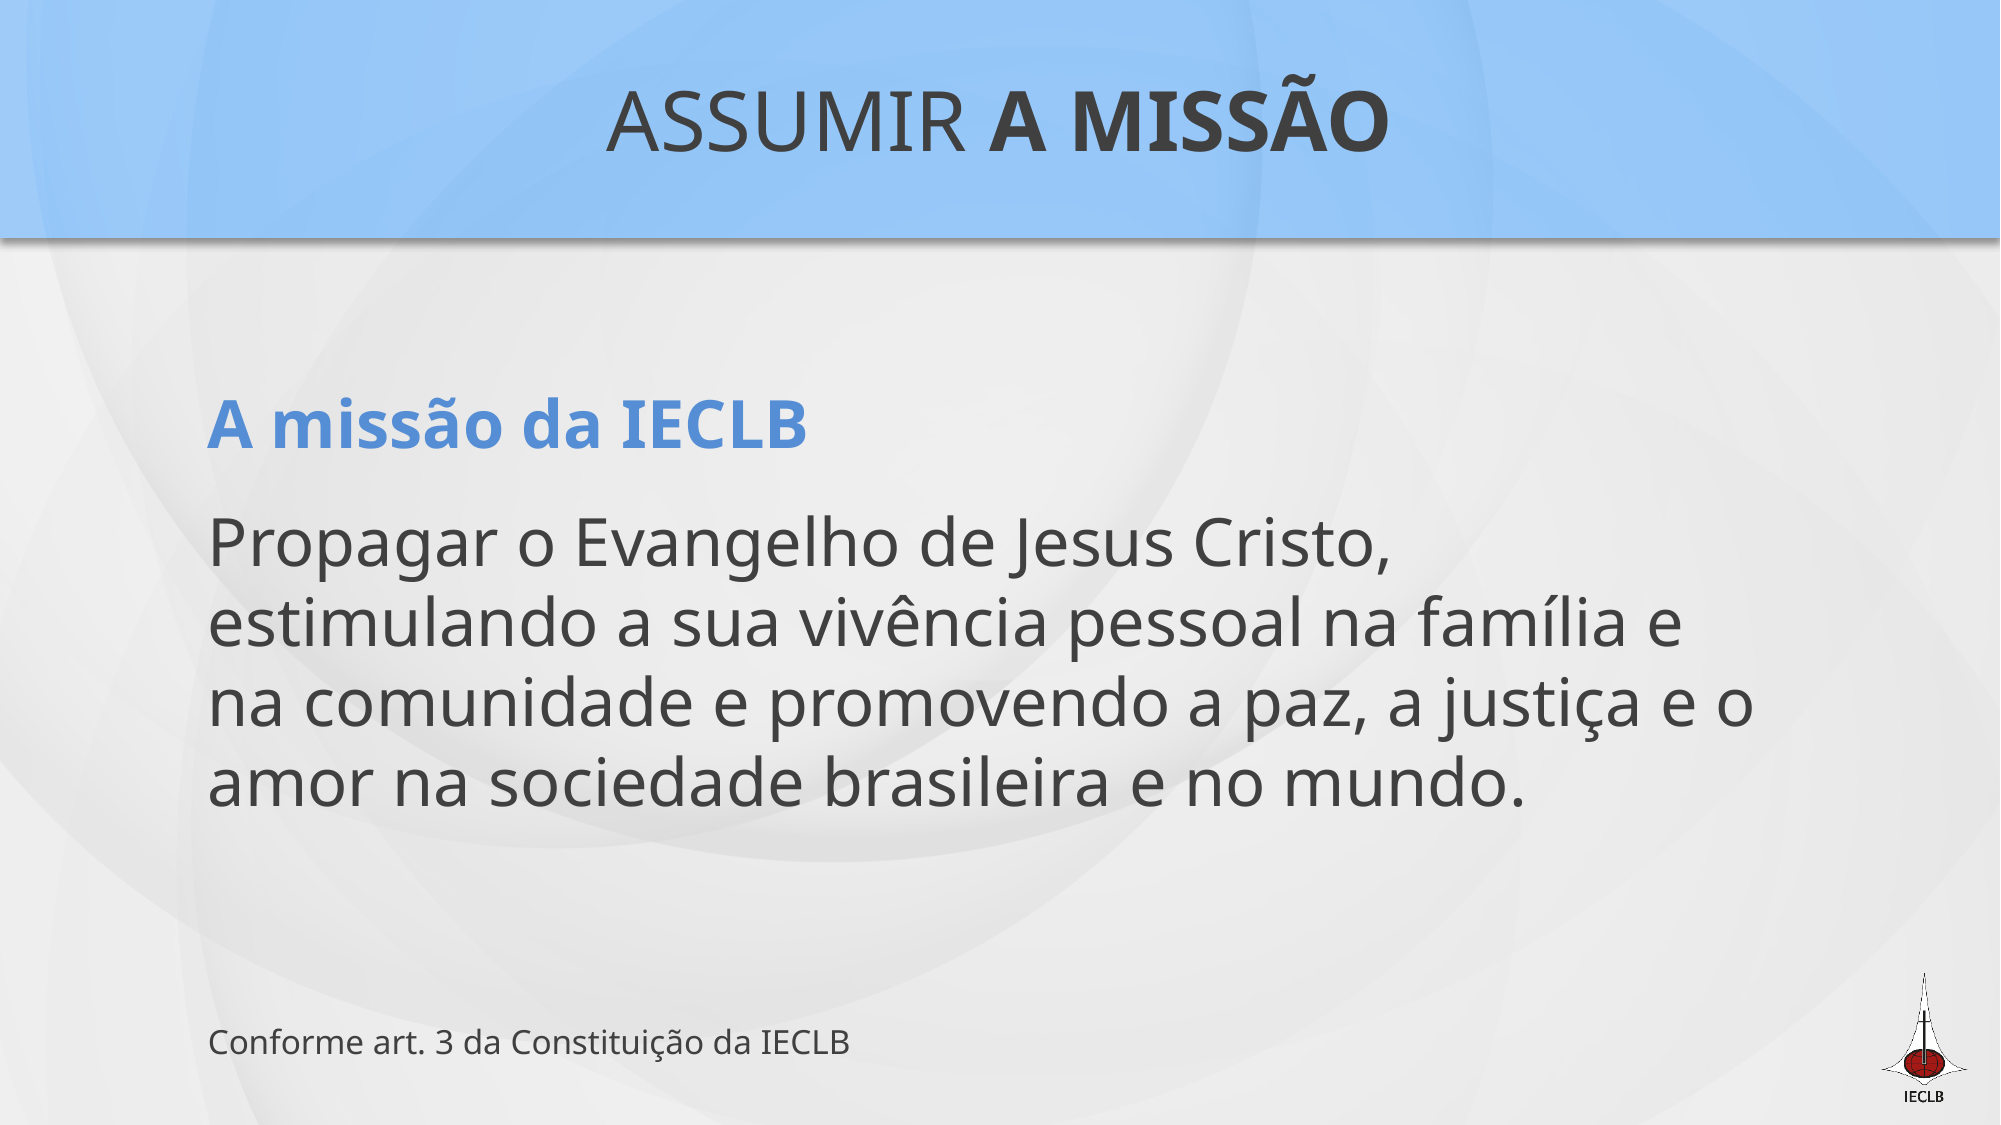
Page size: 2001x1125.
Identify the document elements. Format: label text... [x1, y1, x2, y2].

picture [0, 0, 2000, 1125]
text_box A missão da IECLB Propagar o Evangelho de Jesus Cristo, estimulando a sua vivência pessoal na família e na comunidade e promovendo a paz, a justiça e o amor na sociedade brasileira e no mundo. [192, 374, 1775, 827]
title Conforme art. 3 da Constituição da IECLB [192, 995, 1200, 1093]
